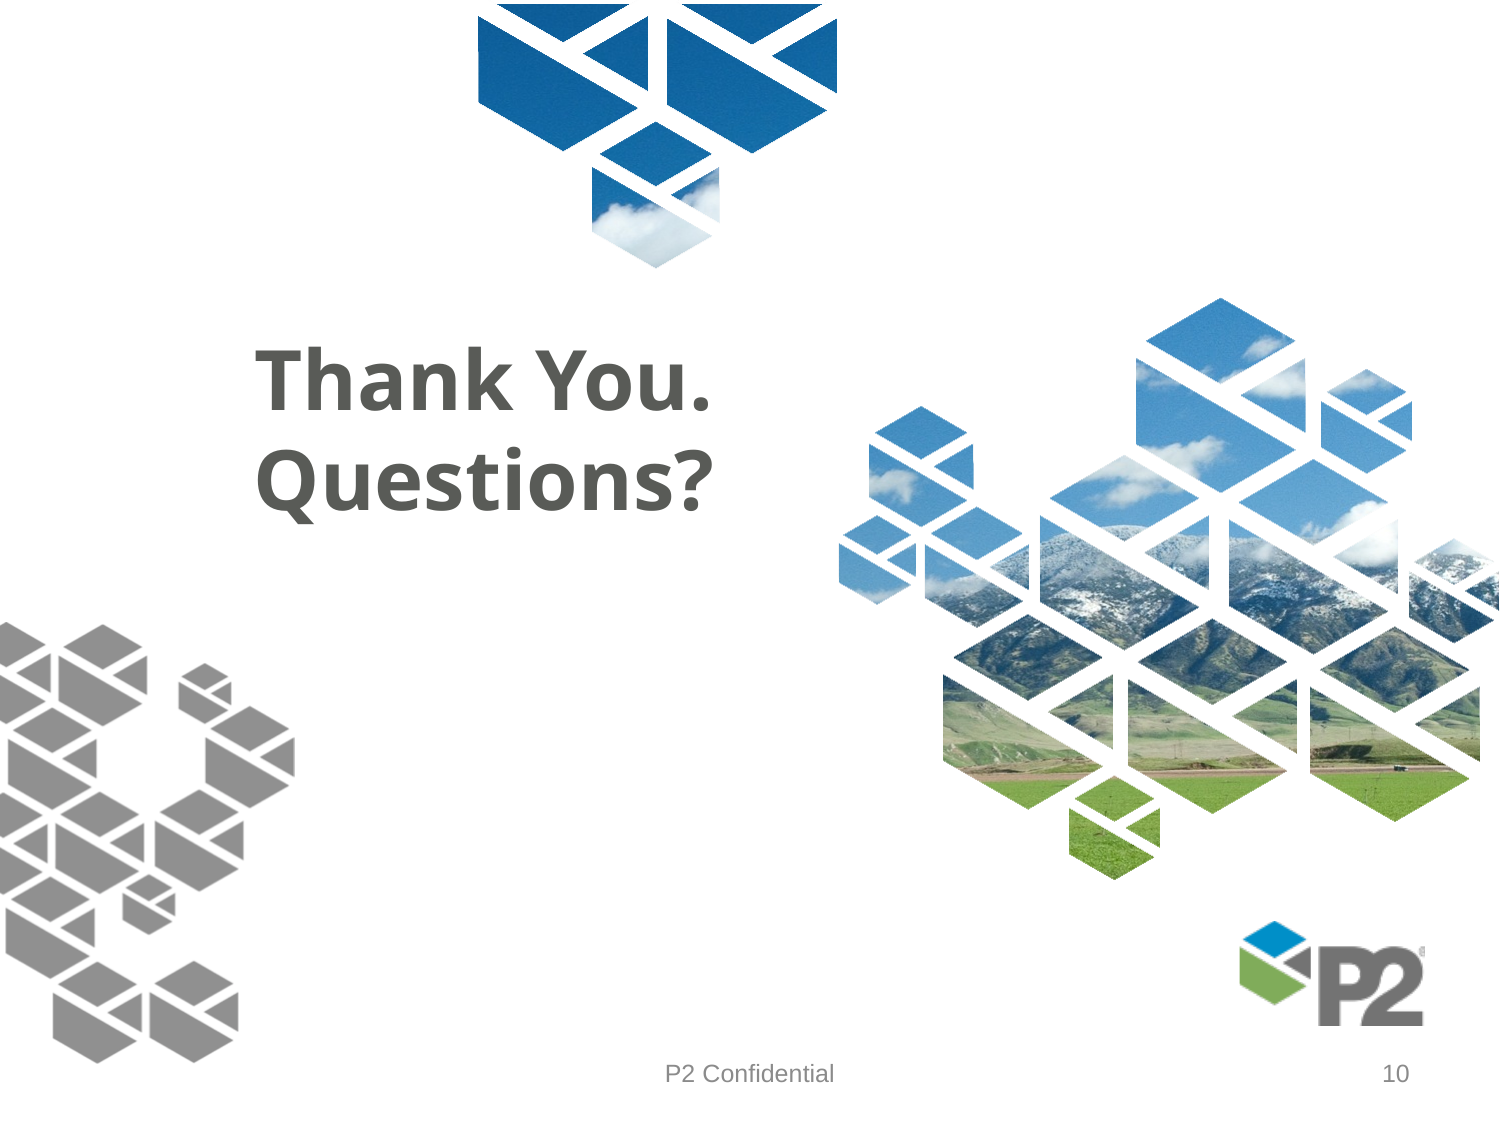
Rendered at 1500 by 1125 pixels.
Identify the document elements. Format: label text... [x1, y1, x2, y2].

title Thank You. Questions? [159, 267, 809, 587]
picture [0, 0, 1500, 1125]
footer P2 Confidential [512, 1042, 988, 1103]
slide_number 10 [1074, 1042, 1425, 1103]
